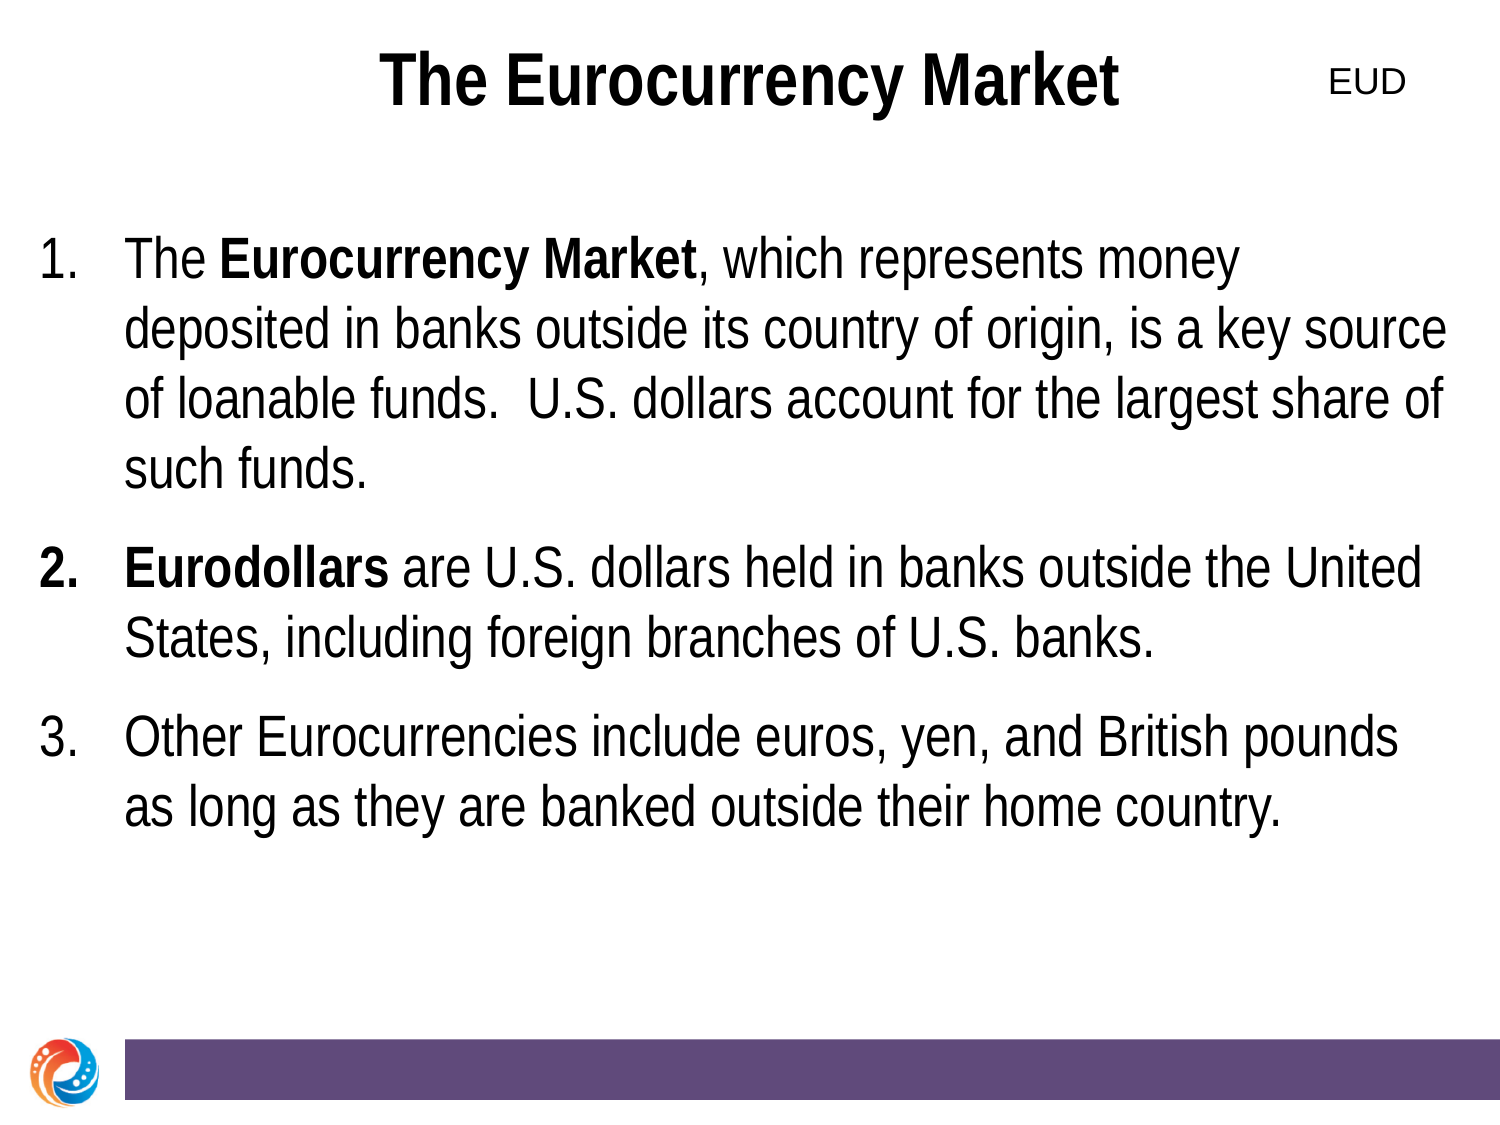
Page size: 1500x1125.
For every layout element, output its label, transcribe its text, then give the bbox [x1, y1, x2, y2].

text_box EUD [1313, 49, 1422, 110]
footer Copyright © 2014 Pearson Education [512, 1042, 988, 1103]
title The Eurocurrency Market [112, 6, 1388, 145]
picture [23, 1032, 105, 1111]
text_box [125, 1039, 1500, 1100]
subtitle The Eurocurrency Market, which represents money deposited in banks outside its country of origin, is a key source of loanable funds. U.S. dollars account for the largest share of such funds. Eurodollars are U.S. dollars held in banks outside the United States, including foreign branches of U.S. banks. Other Eurocurrencies include euros, yen, and British pounds as long as they are banked outside their home country. [24, 212, 1476, 1038]
